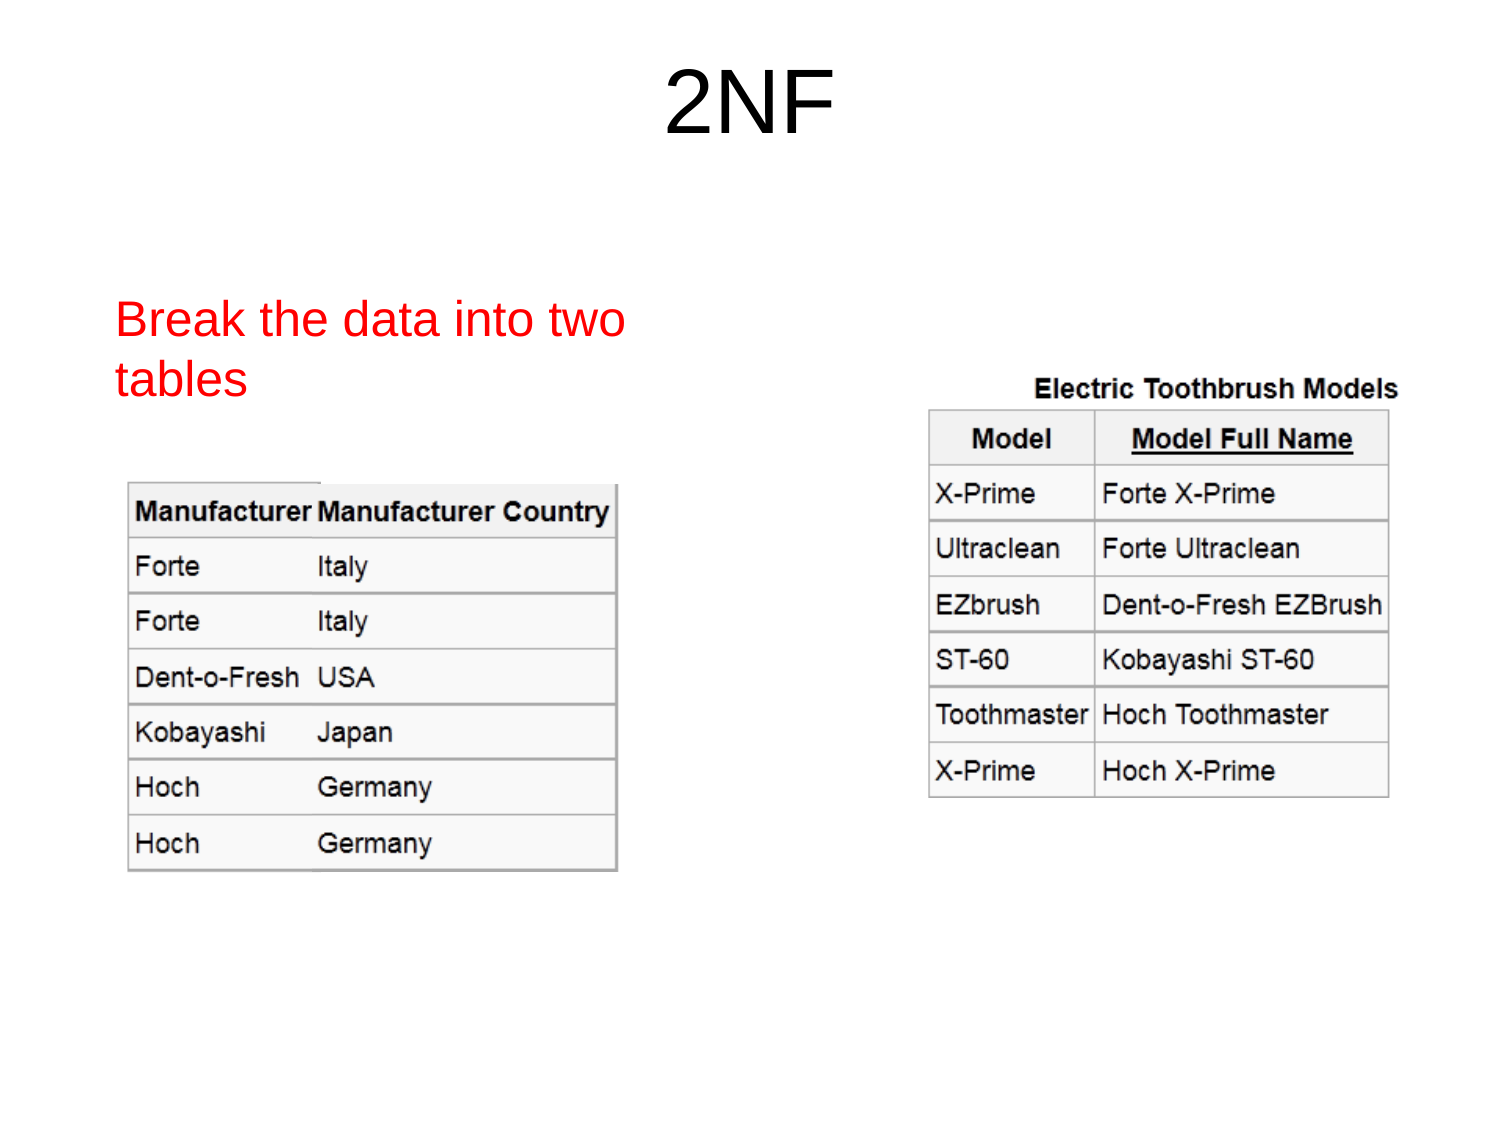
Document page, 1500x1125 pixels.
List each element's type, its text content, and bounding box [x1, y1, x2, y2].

picture [123, 479, 620, 880]
text_box Break the data into two tables [100, 278, 644, 414]
title 2NF [74, 44, 1426, 150]
picture [926, 361, 1411, 798]
